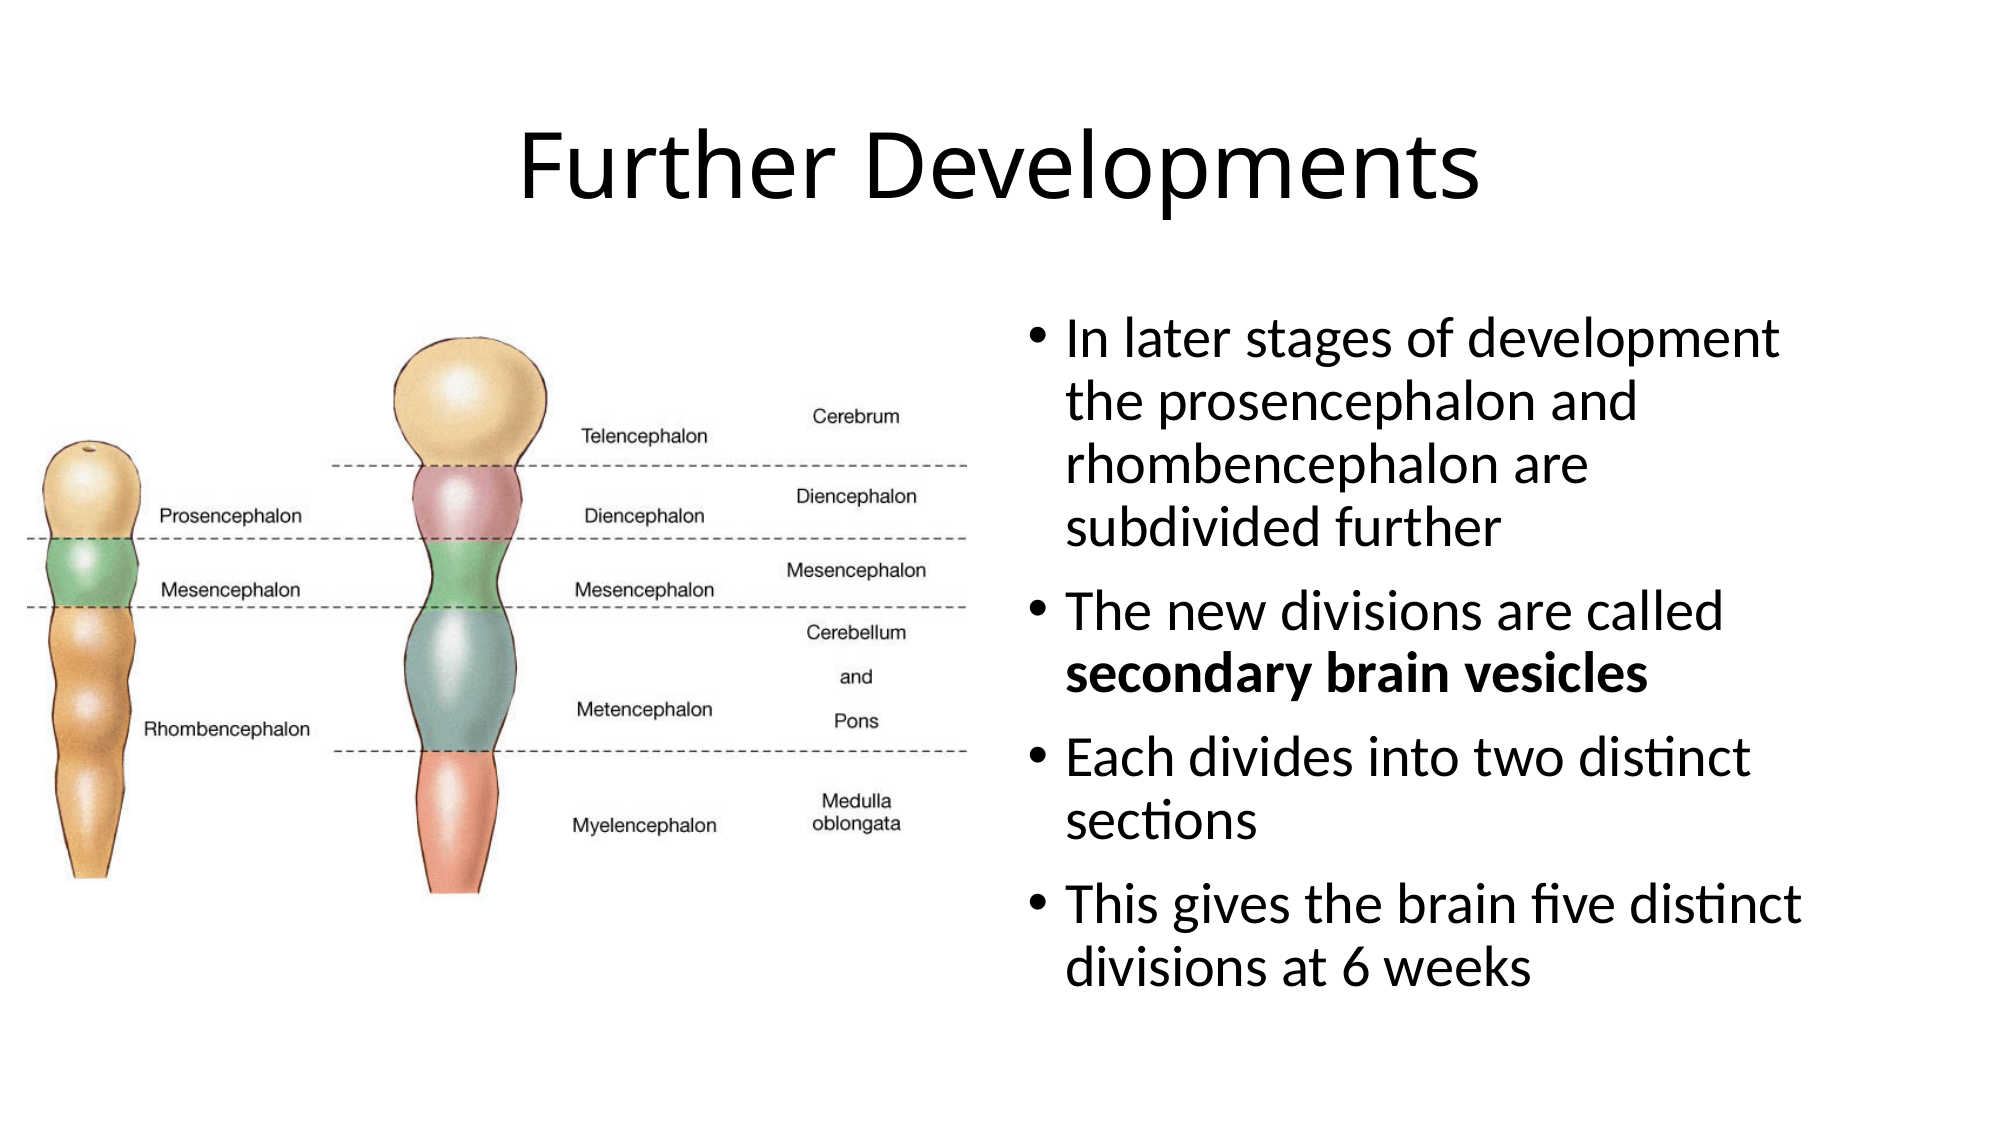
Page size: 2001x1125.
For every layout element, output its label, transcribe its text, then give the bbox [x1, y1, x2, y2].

title Further Developments [137, 59, 1863, 278]
list In later stages of development the prosencephalon and rhombencephalon are subdivided further The new divisions are called secondary brain vesicles Each divides into two distinct sections This gives the brain five distinct divisions at 6 weeks [1012, 299, 1863, 1014]
picture [27, 327, 967, 906]
